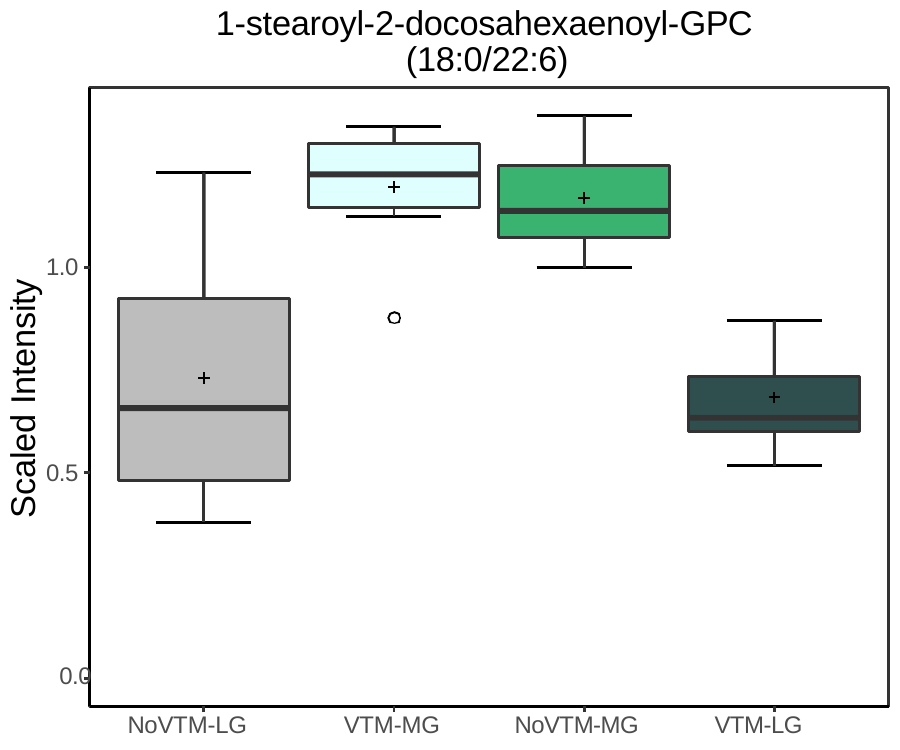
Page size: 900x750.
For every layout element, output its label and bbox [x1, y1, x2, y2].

footer [57, 661, 95, 750]
title [130, 0, 770, 86]
slide_number [125, 713, 257, 750]
text_box [83, 86, 891, 738]
text_box [1, 249, 82, 521]
